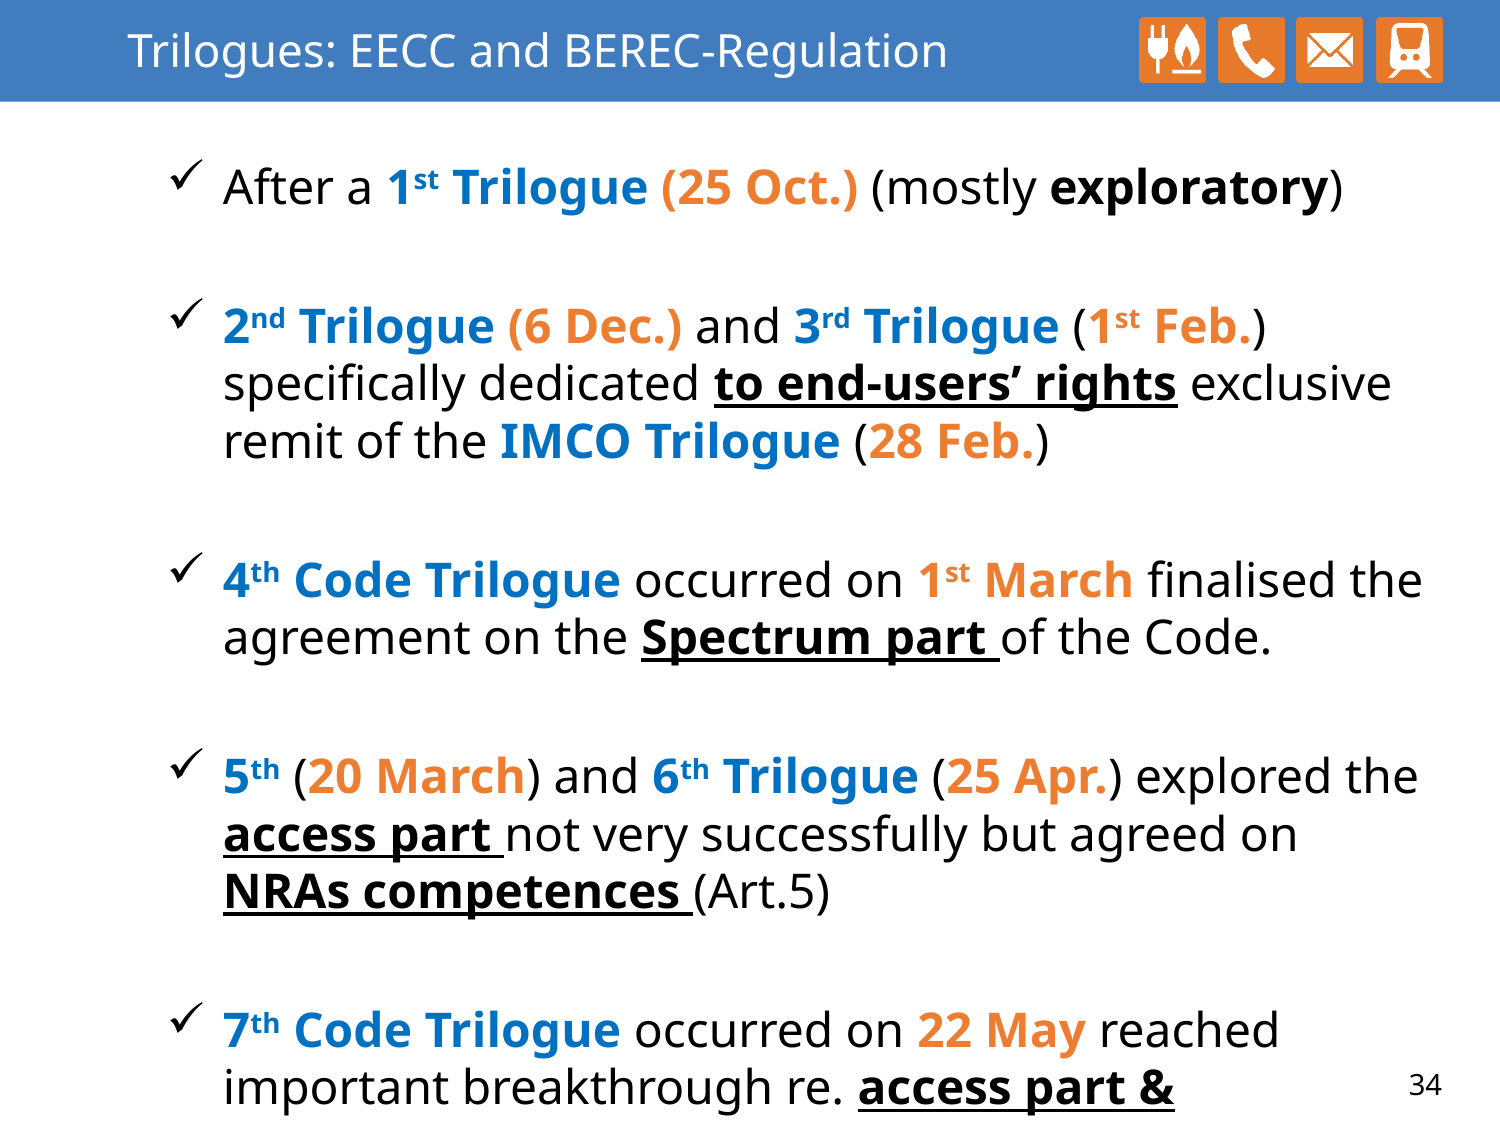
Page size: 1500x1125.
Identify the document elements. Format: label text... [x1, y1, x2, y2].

picture [1296, 16, 1363, 83]
title Trilogues: EECC and BEREC-Regulation [112, 8, 1100, 91]
list After a 1st Trilogue (25 Oct.) (mostly exploratory) 2nd Trilogue (6 Dec.) and 3rd Trilogue (1st Feb.) specifically dedicated to end-users’ rights exclusive remit of the IMCO Trilogue (28 Feb.) 4th Code Trilogue occurred on 1st March finalised the agreement on the Spectrum part of the Code. 5th (20 March) and 6th Trilogue (25 Apr.) explored the access part not very successfully but agreed on NRAs competences (Art.5) 7th Code Trilogue occurred on 22 May reached important breakthrough re. access part & associated governance (double lock) 8th Code Trilogue occurred on 5 June (Intra EU-calls and BEREC Regulation) and political agreement [76, 149, 1442, 1024]
picture [1376, 16, 1443, 83]
slide_number 34 [1358, 1058, 1458, 1103]
picture [1218, 16, 1285, 83]
picture [1139, 16, 1206, 83]
